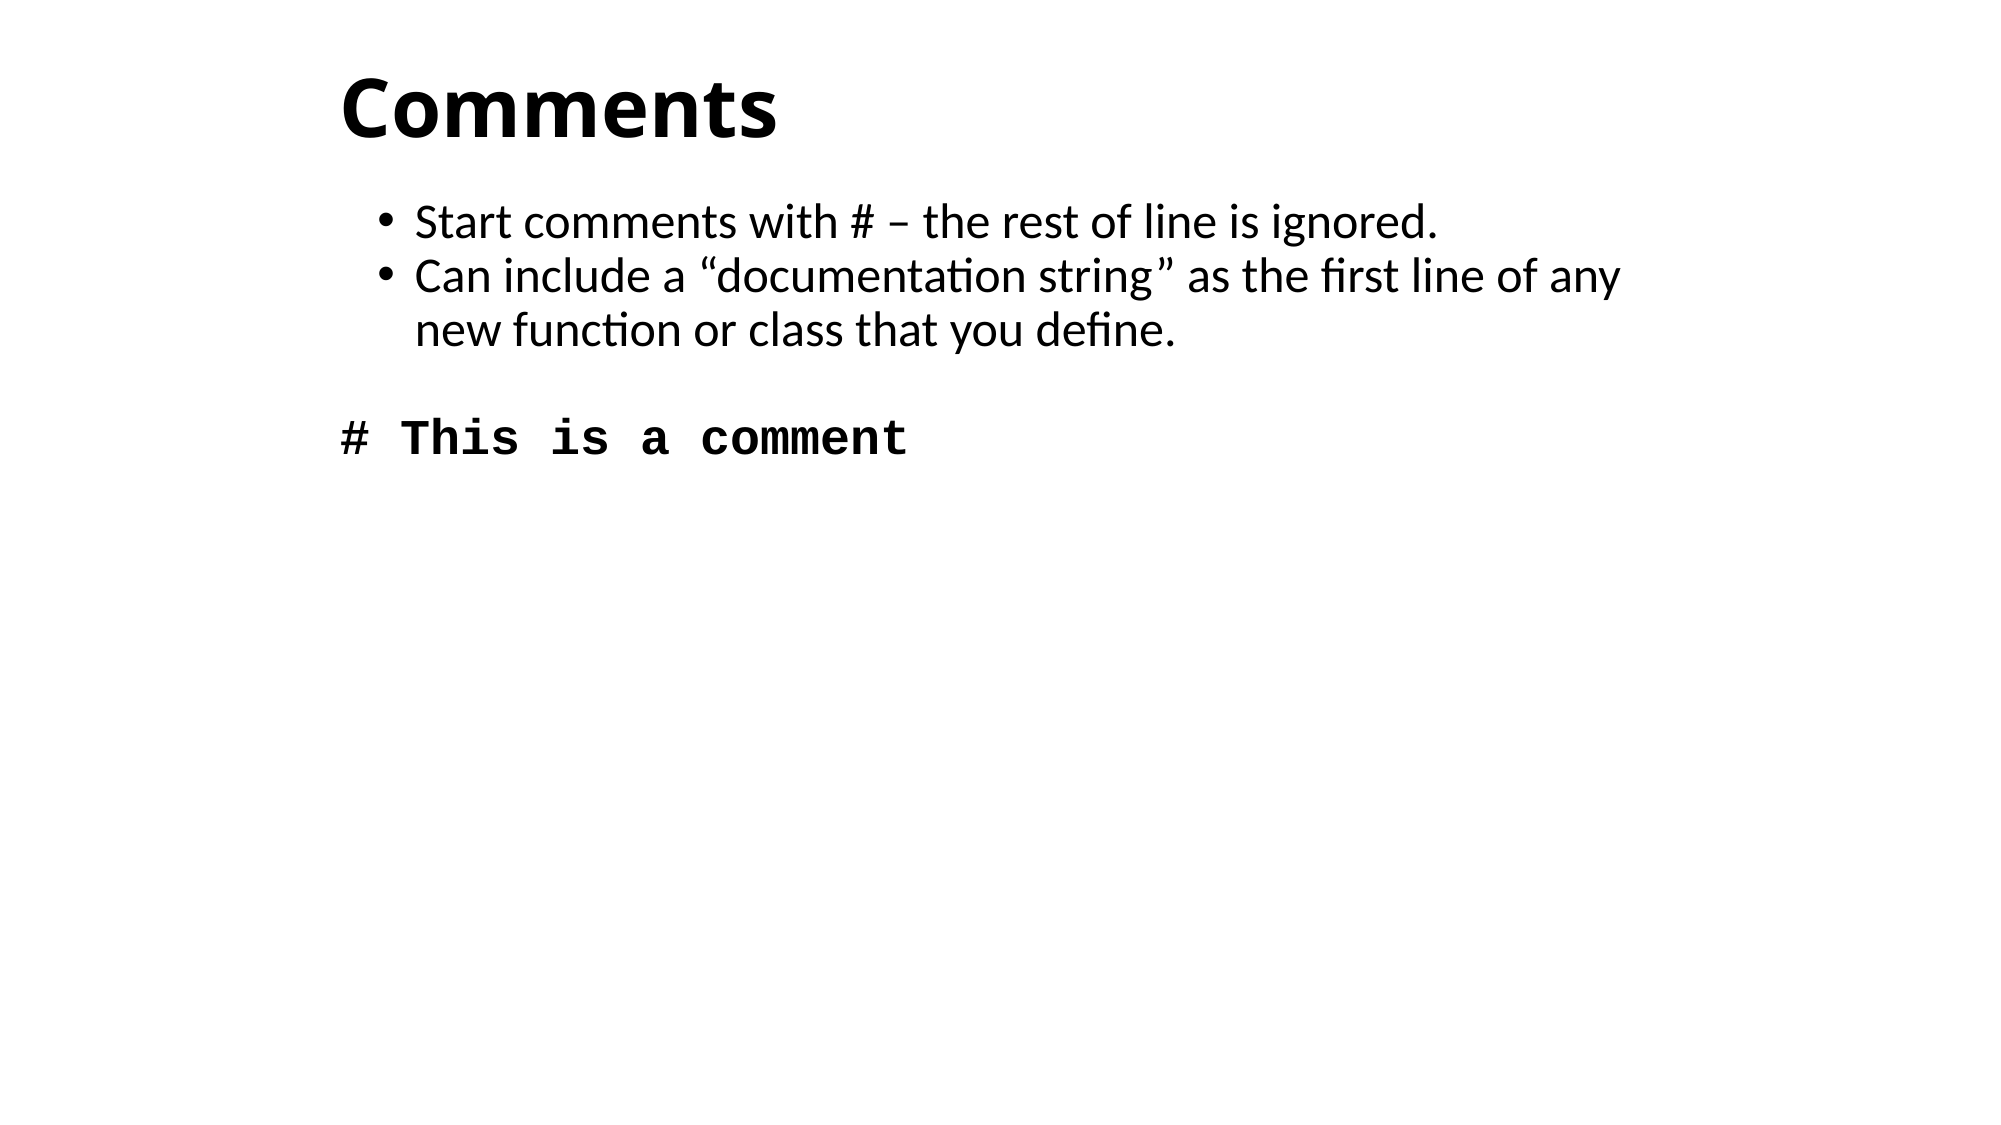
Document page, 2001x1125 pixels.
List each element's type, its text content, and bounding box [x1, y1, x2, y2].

title Comments [324, 37, 1550, 163]
list Start comments with # – the rest of line is ignored. Can include a “documentation string” as the first line of any new function or class that you define. # This is a comment [324, 187, 1675, 1025]
